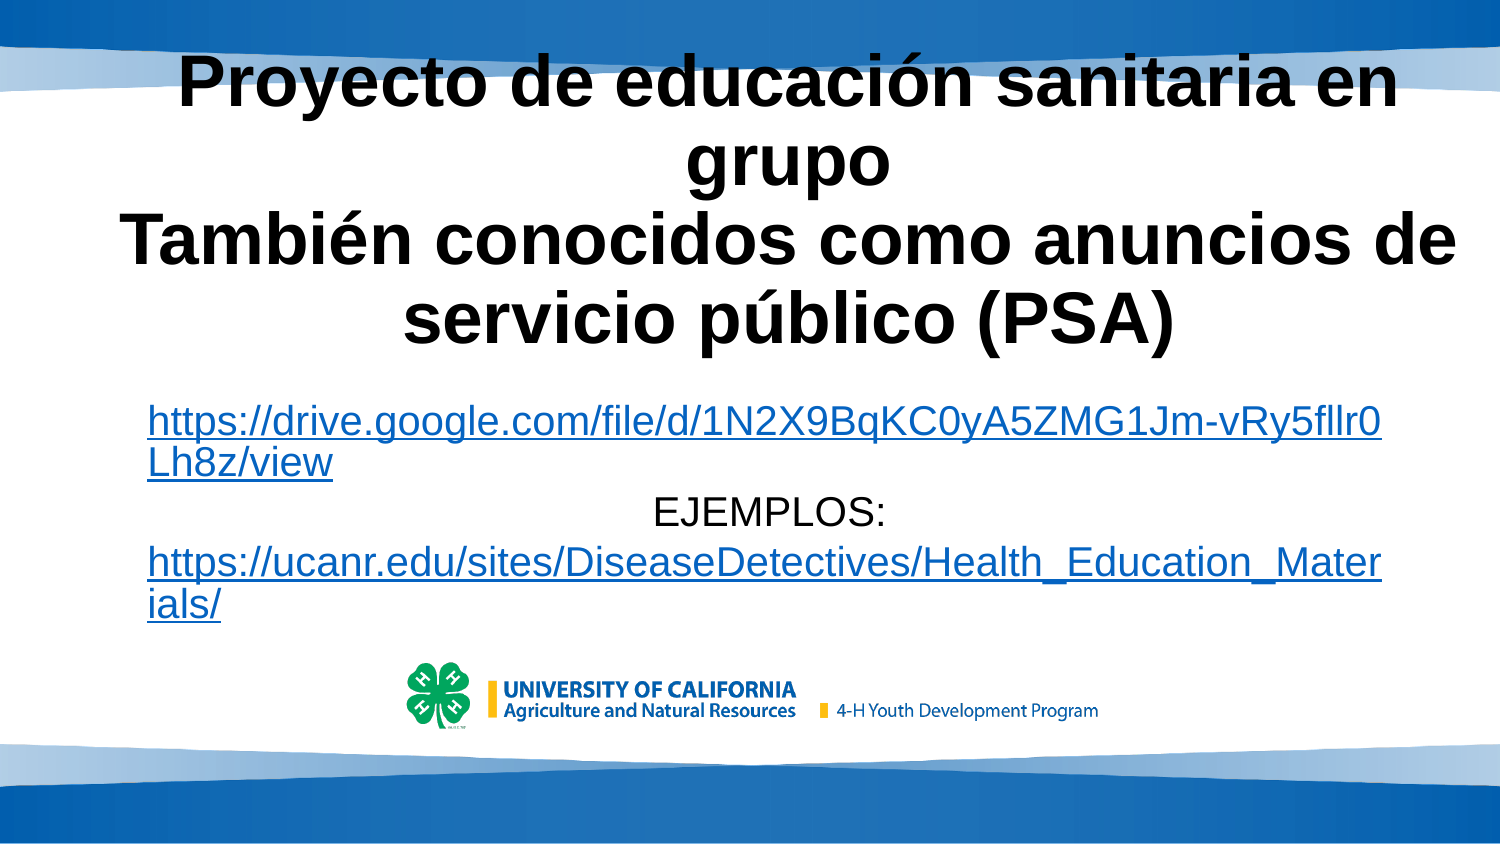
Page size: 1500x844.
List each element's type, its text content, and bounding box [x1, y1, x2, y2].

picture [0, 659, 1500, 844]
picture [0, 0, 1500, 108]
text_box https://drive.google.com/file/d/1N2X9BqKC0yA5ZMG1Jm-vRy5fllr0Lh8z/view EJEMPLOS: https://ucanr.edu/sites/DiseaseDetectives/Health_Education_Materials/ [132, 378, 1407, 659]
title Proyecto de educación sanitaria en grupo También conocidos como anuncios de servicio público (PSA) [98, 84, 1480, 365]
